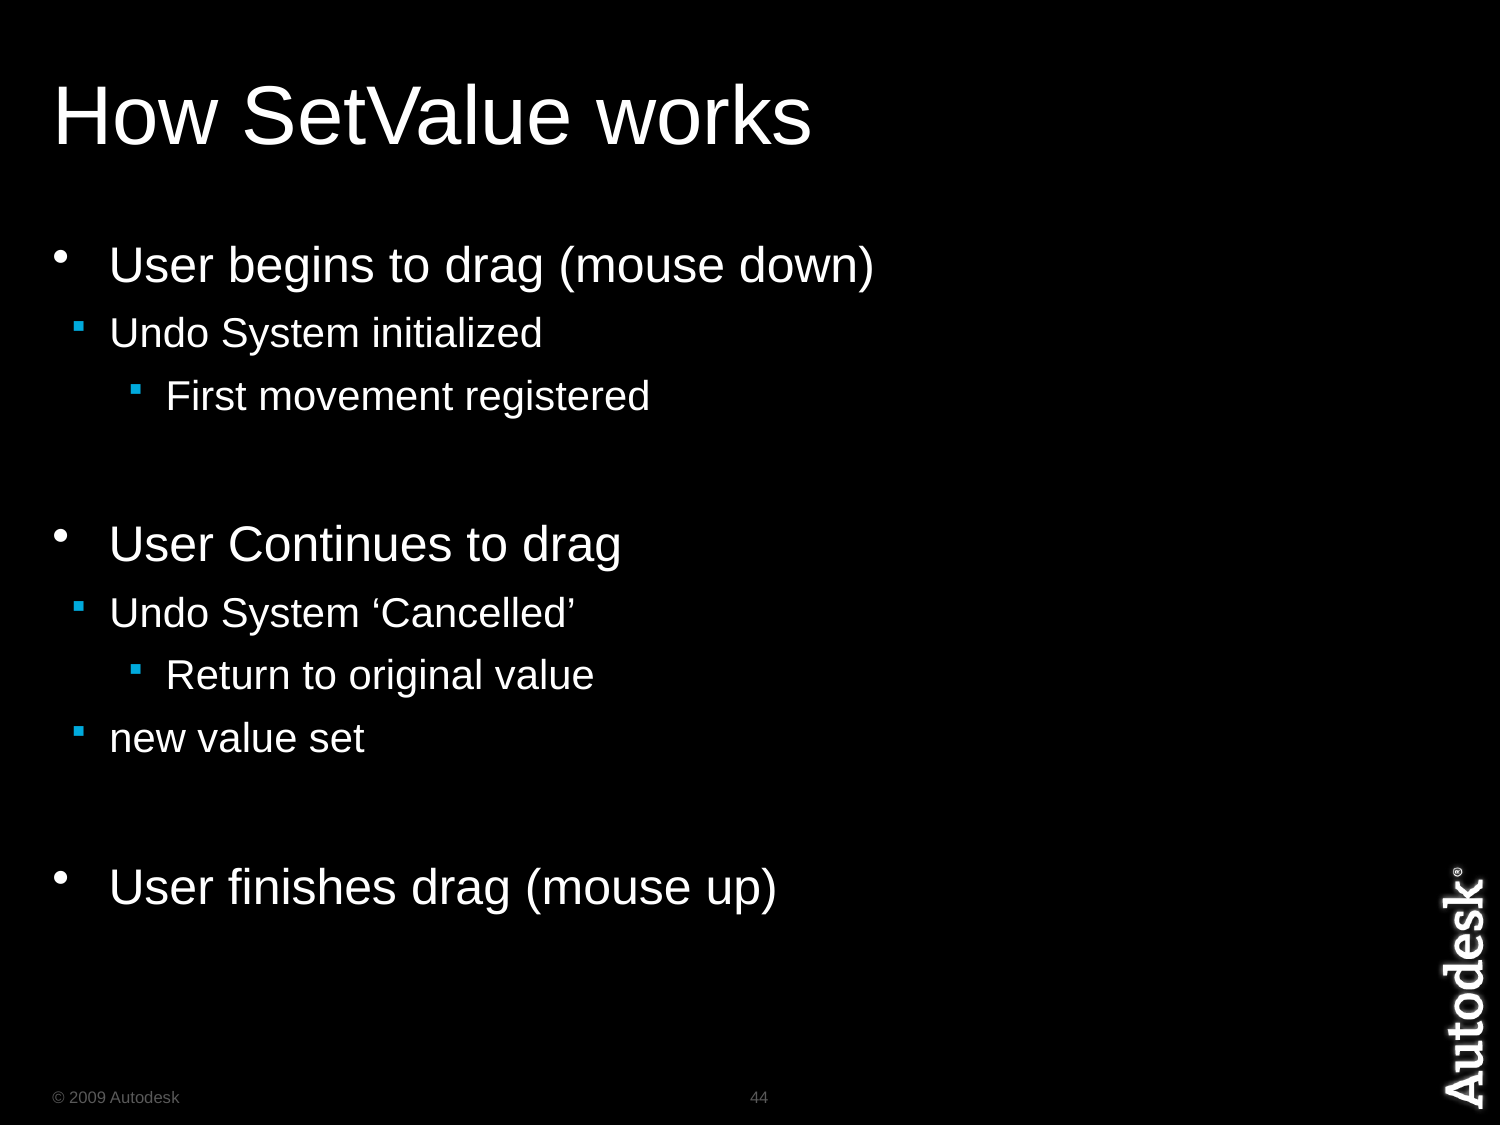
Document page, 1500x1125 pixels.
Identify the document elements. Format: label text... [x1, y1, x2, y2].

picture [1402, 0, 1500, 1125]
list User begins to drag (mouse down) Undo System initialized First movement registered User Continues to drag Undo System ‘Cancelled’ Return to original value new value set User finishes drag (mouse up) [52, 231, 1401, 1073]
title How SetValue works [52, 22, 1401, 211]
